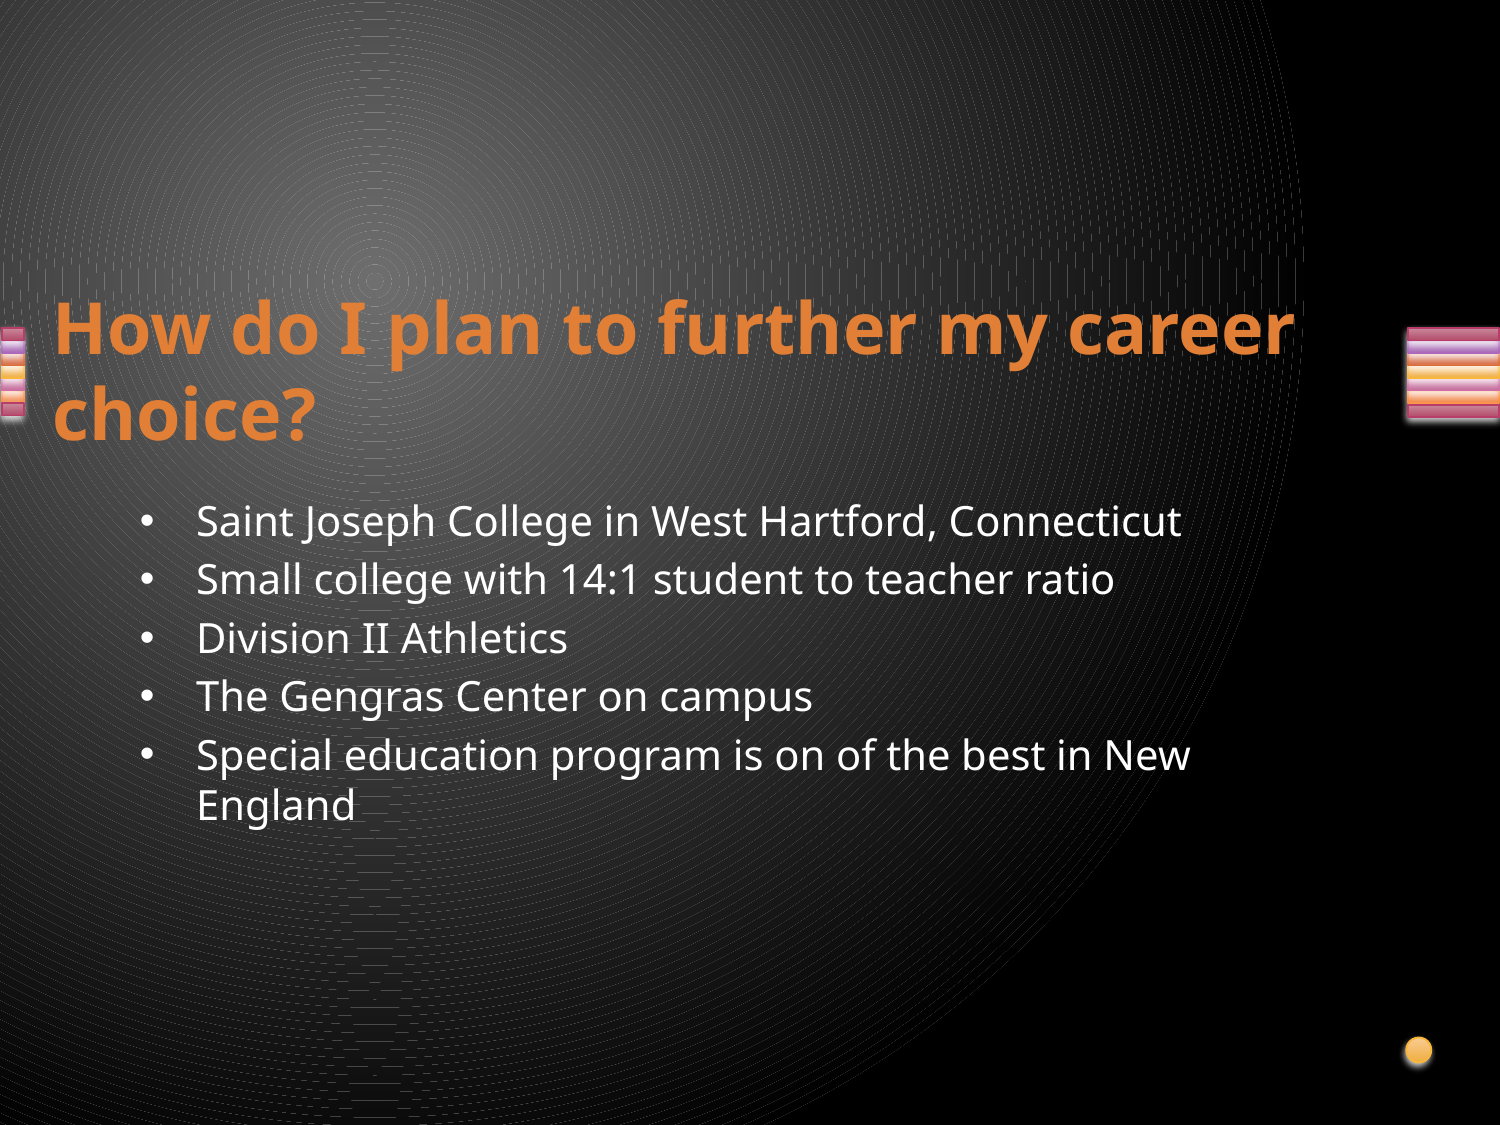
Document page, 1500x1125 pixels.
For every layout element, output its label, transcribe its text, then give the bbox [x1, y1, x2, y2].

title How do I plan to further my career choice? [37, 275, 1388, 463]
text_box Saint Joseph College in West Hartford, Connecticut Small college with 14:1 student to teacher ratio Division II Athletics The Gengras Center on campus Special education program is on of the best in New England [125, 487, 1288, 900]
